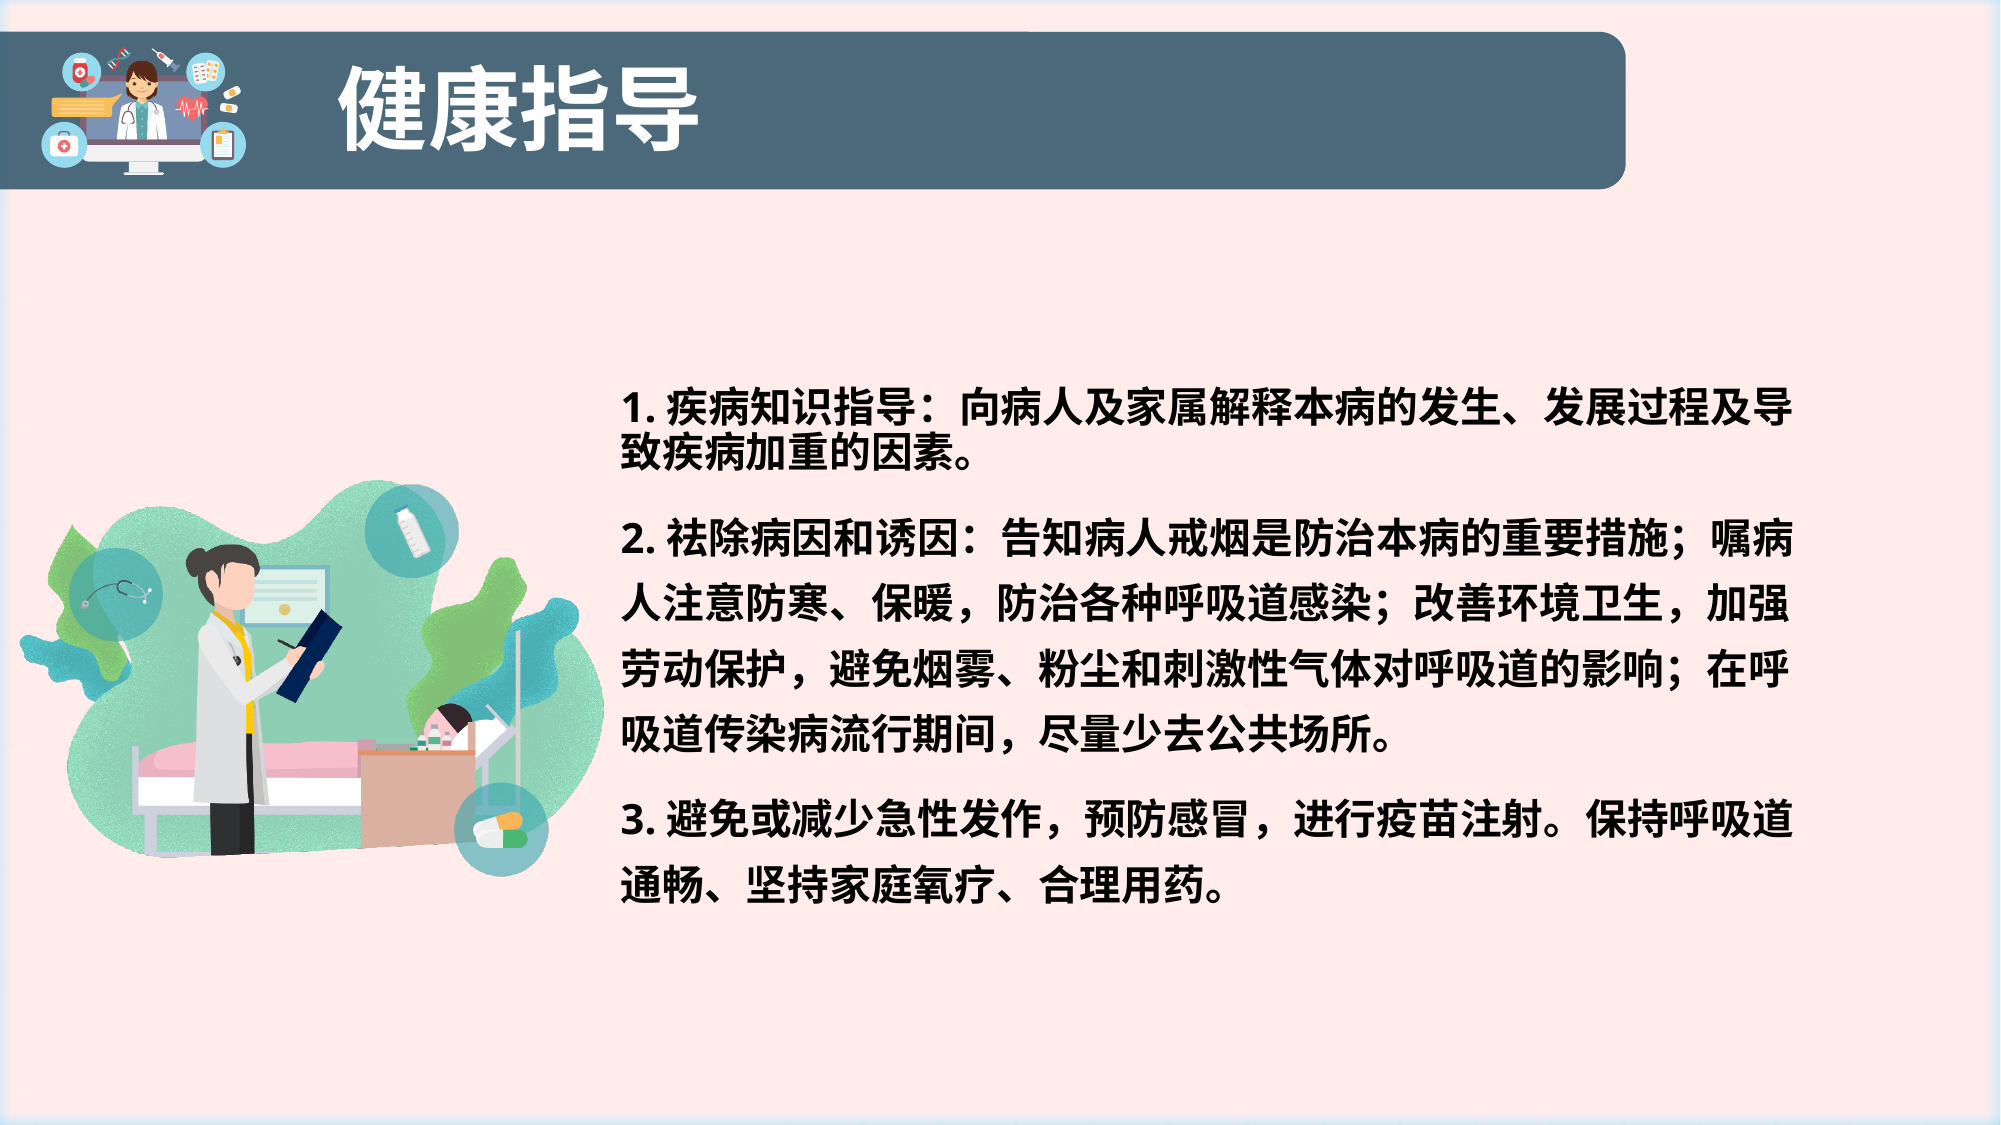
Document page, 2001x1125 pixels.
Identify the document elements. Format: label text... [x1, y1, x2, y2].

text_box [0, 0, 2000, 1125]
picture [0, 5, 1989, 1116]
text_box 1.疾病知识指导：向病人及家属解释本病的发生、发展过程及导致疾病加重的因素。 2.祛除病因和诱因：告知病人戒烟是防治本病的重要措施；嘱病人注意防寒、保暖，防治各种呼吸道感染；改善环境卫生，加强劳动保护，避免烟雾、粉尘和刺激性气体对呼吸道的影响；在呼吸道传染病流行期间，尽量少去公共场所。 3.避免或减少急性发作，预防感冒，进行疫苗注射。保持呼吸道通畅、坚持家庭氧疗、合理用药。 [605, 378, 1846, 1093]
text_box 健康指导 [321, 44, 1034, 170]
text_box [0, 30, 1627, 191]
text_box [3, 1, 1995, 1120]
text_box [41, 46, 246, 175]
